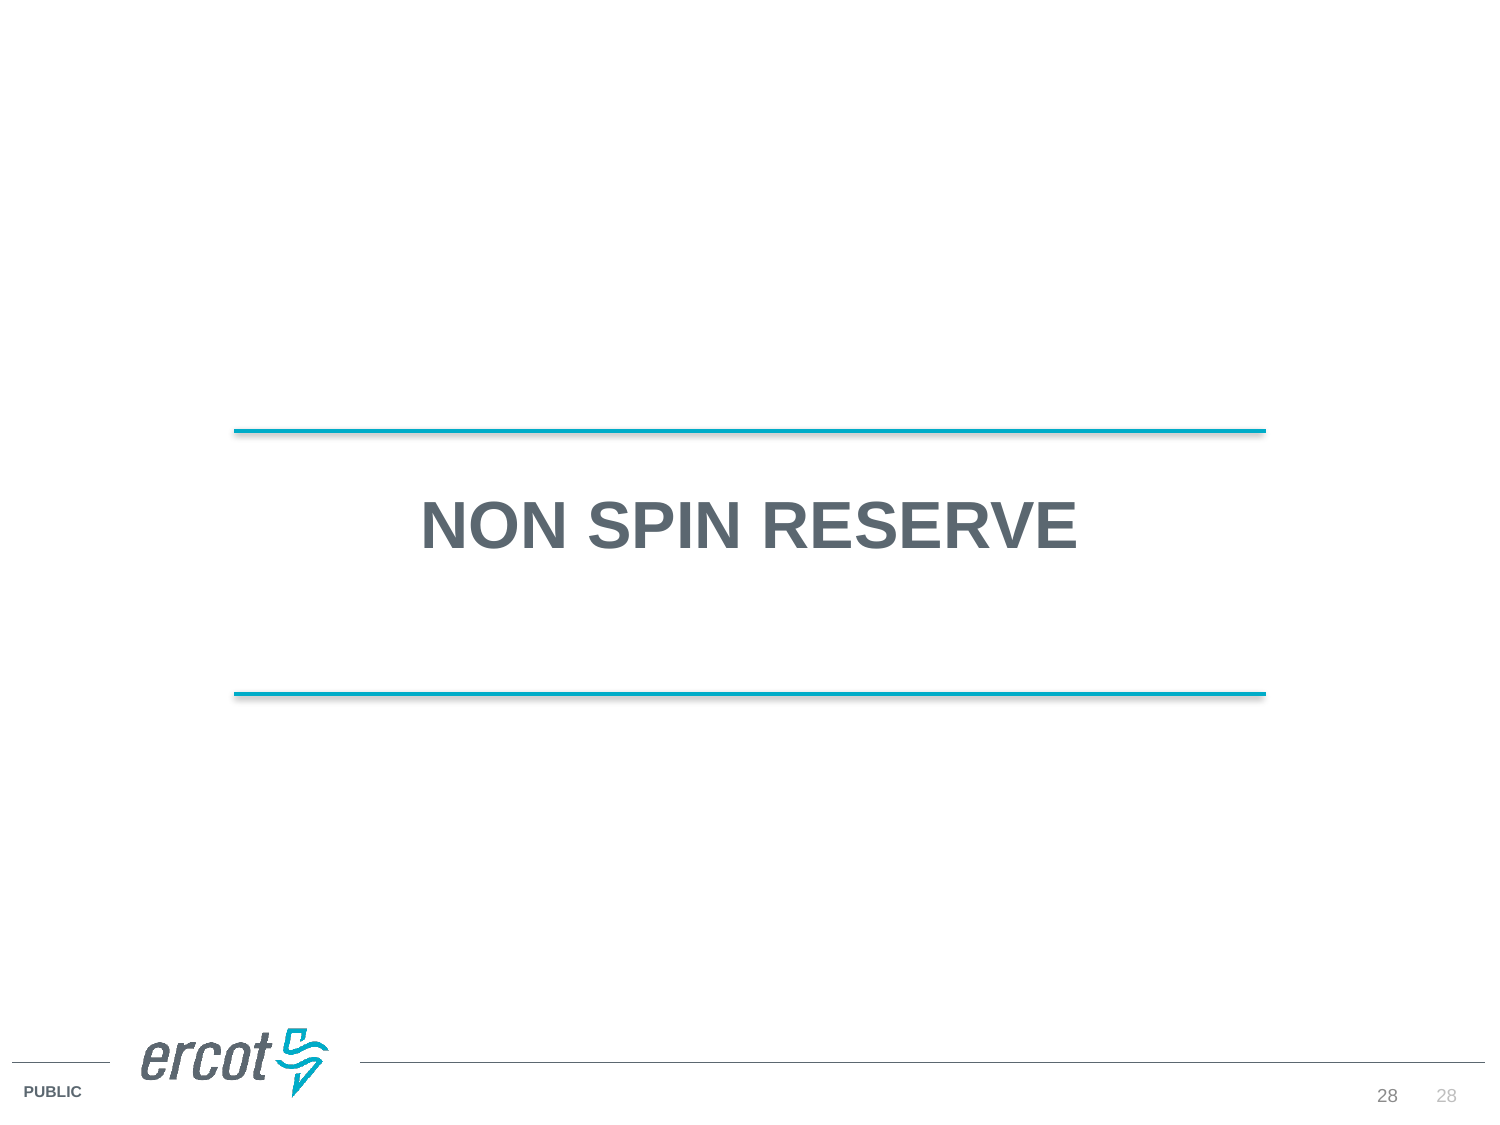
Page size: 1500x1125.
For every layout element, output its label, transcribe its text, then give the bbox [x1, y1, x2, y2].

list Non Spin Reserve [234, 474, 1266, 638]
picture [137, 1024, 332, 1100]
slide_number 28 [1350, 1077, 1425, 1113]
